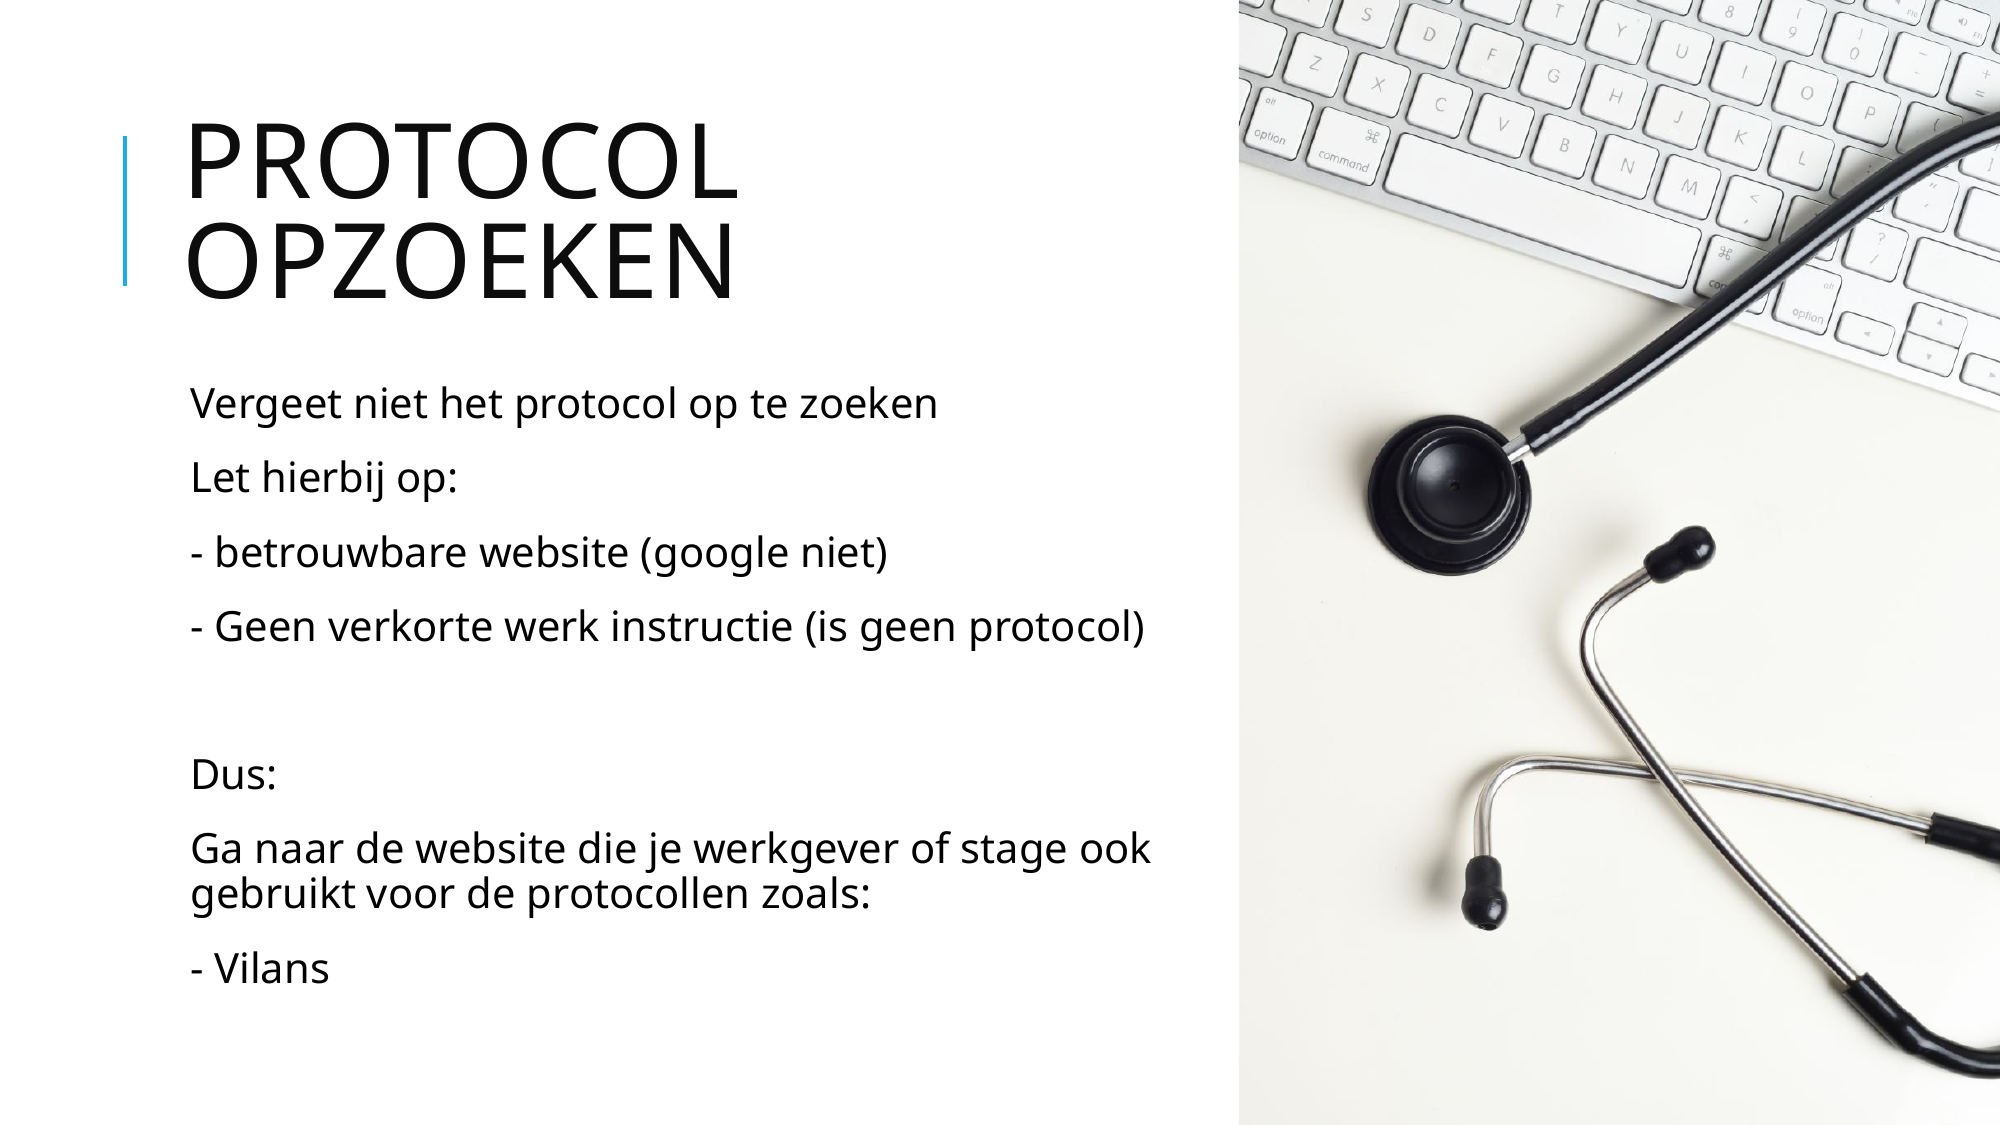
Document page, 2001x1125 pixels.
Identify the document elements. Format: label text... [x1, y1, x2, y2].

list Vergeet niet het protocol op te zoeken Let hierbij op: - betrouwbare website (google niet) - Geen verkorte werk instructie (is geen protocol) Dus: Ga naar de website die je werkgever of stage ook gebruikt voor de protocollen zoals: - Vilans [168, 375, 1164, 1035]
title Protocol opzoeken [168, 96, 1164, 342]
picture [1238, 0, 2000, 1125]
